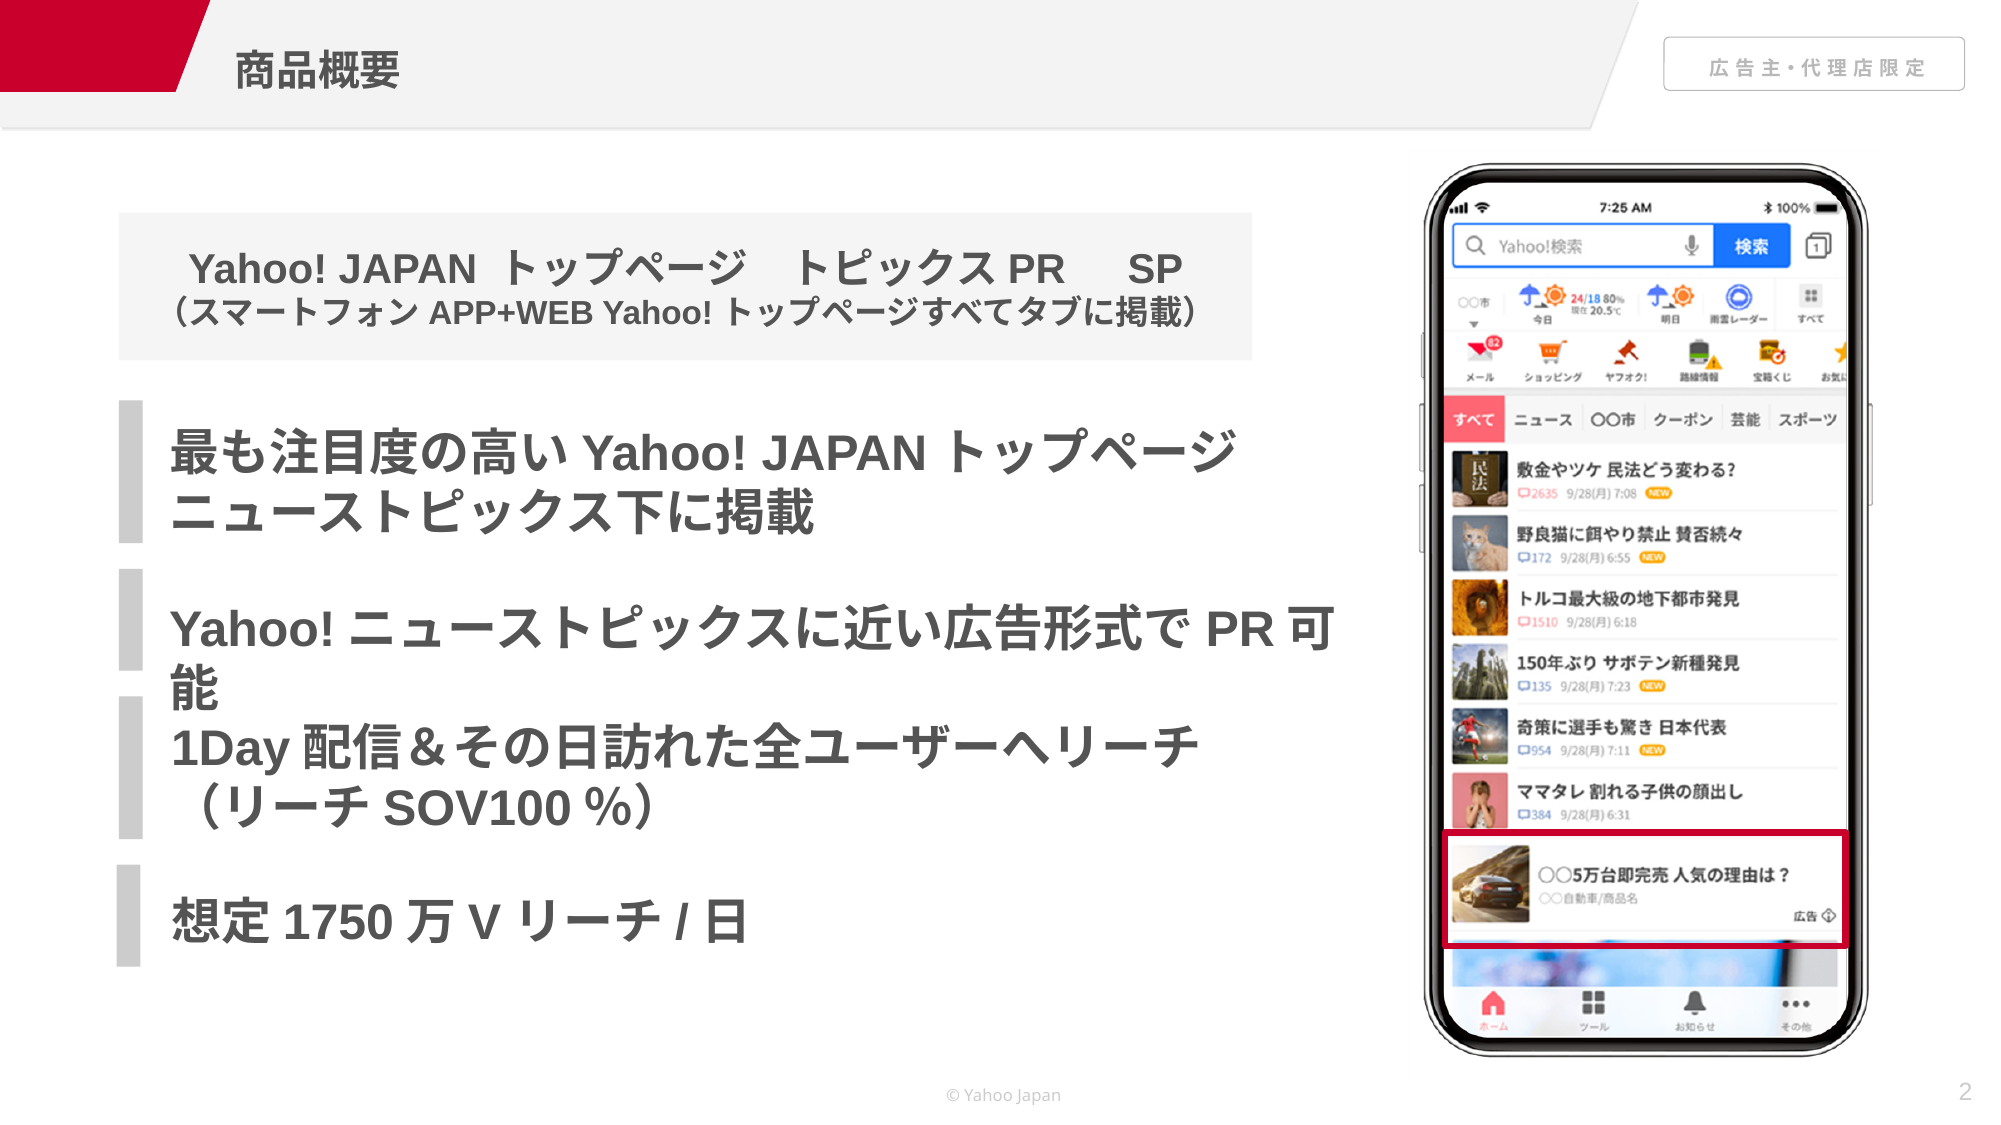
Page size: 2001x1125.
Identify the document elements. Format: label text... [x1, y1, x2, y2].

picture [1409, 151, 1882, 1084]
text_box [115, 863, 142, 969]
text_box 最も注目度の高いYahoo! JAPANトップページ ニューストピックス下に掲載 [154, 413, 1404, 549]
text_box Yahoo! JAPAN トップページ トピックスPR SP （スマートフォンAPP+WEB Yahoo!トップページすべてタブに掲載） [117, 211, 1254, 362]
text_box [117, 694, 145, 841]
list 商品概要 [234, 41, 1570, 97]
text_box 1Day配信＆その日訪れた全ユーザーへリーチ （リーチSOV100％） [156, 708, 1396, 844]
text_box [117, 398, 145, 545]
text_box [117, 567, 145, 673]
text_box Yahoo!ニューストピックスに近い広告形式でPR可能 [154, 588, 1394, 724]
text_box 想定1750万Vリーチ/日 [156, 882, 1302, 958]
